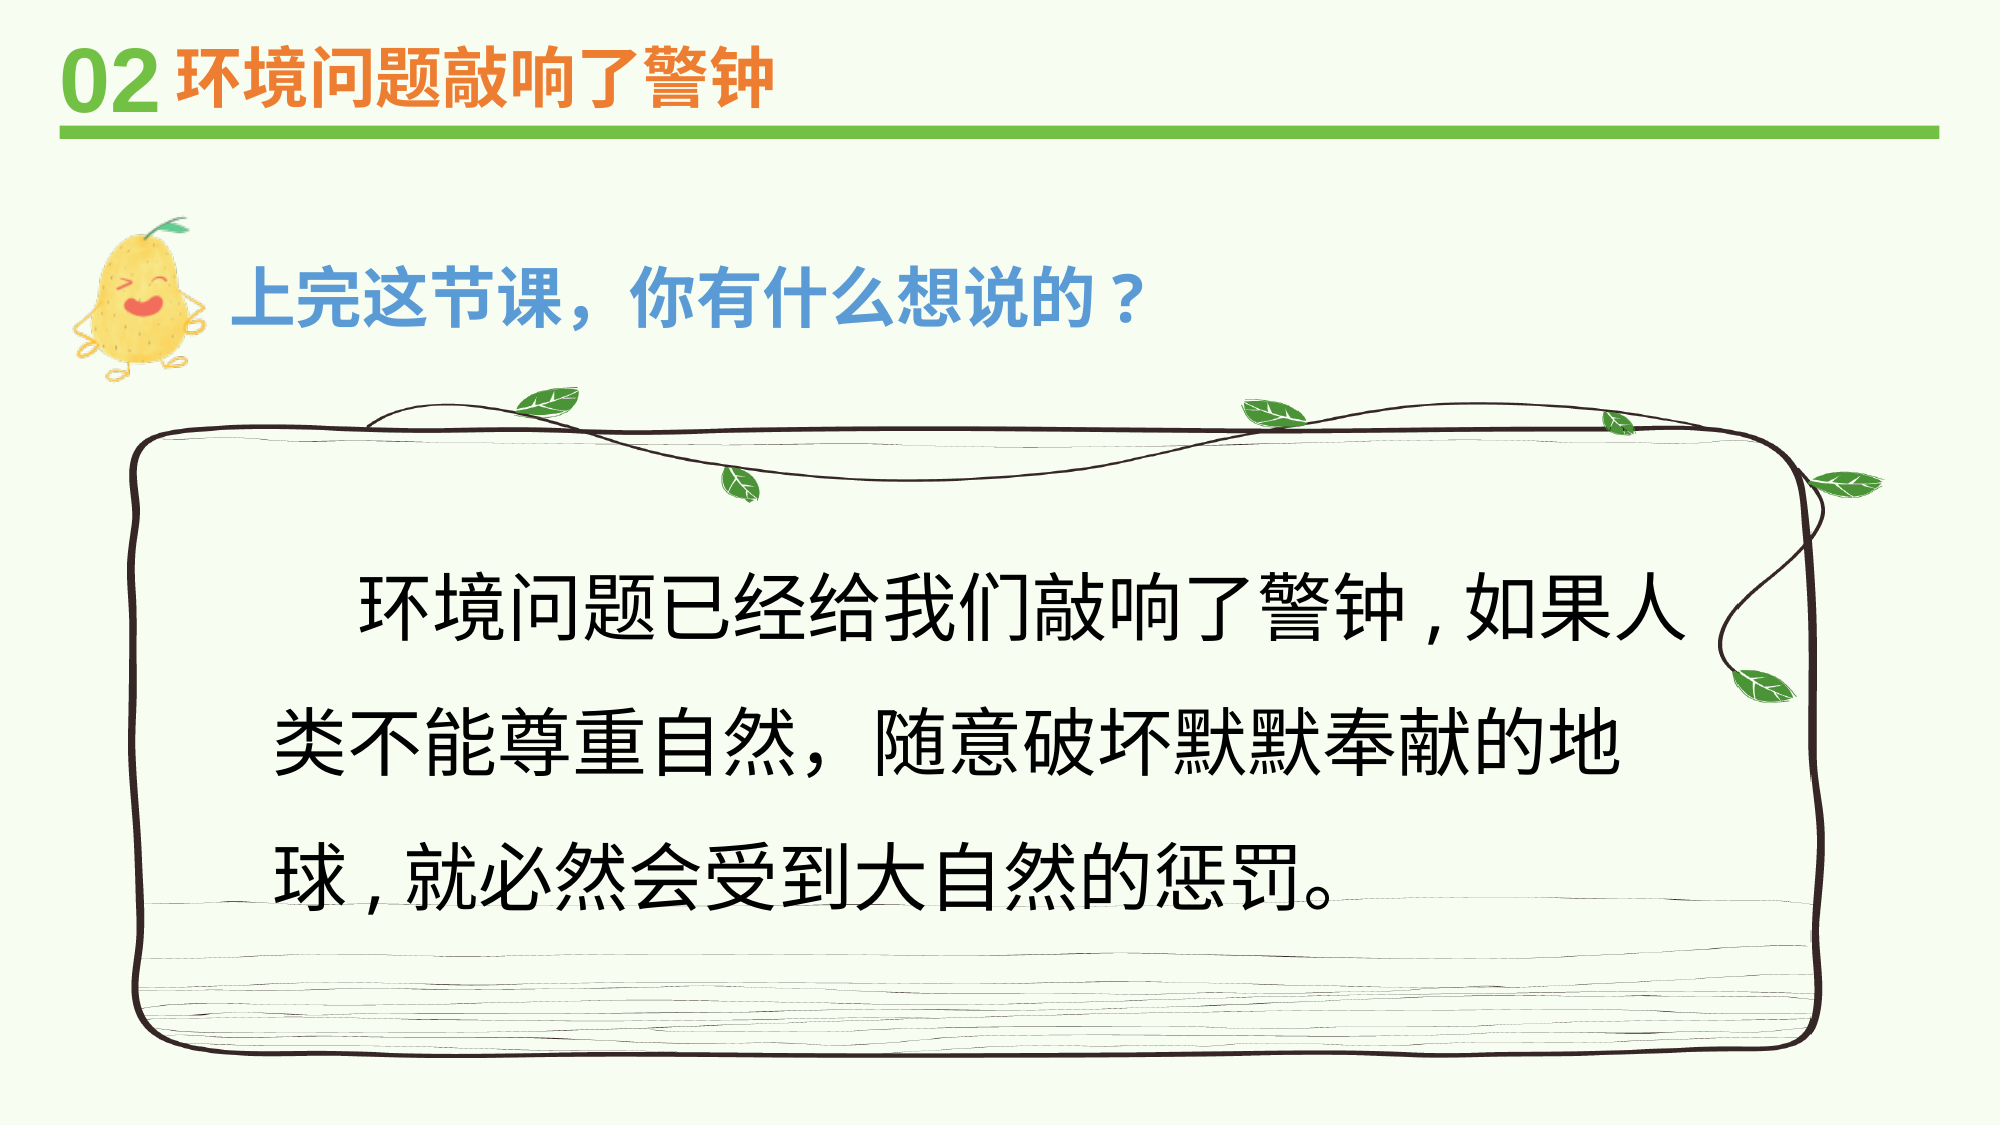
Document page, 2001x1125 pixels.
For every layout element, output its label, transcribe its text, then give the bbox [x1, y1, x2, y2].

picture [59, 205, 1885, 1058]
text_box [59, 125, 1940, 140]
text_box 环境问题敲响了警钟 [161, 28, 811, 123]
text_box 02 [59, 24, 161, 128]
text_box 上完这节课，你有什么想说的? [242, 248, 2000, 344]
